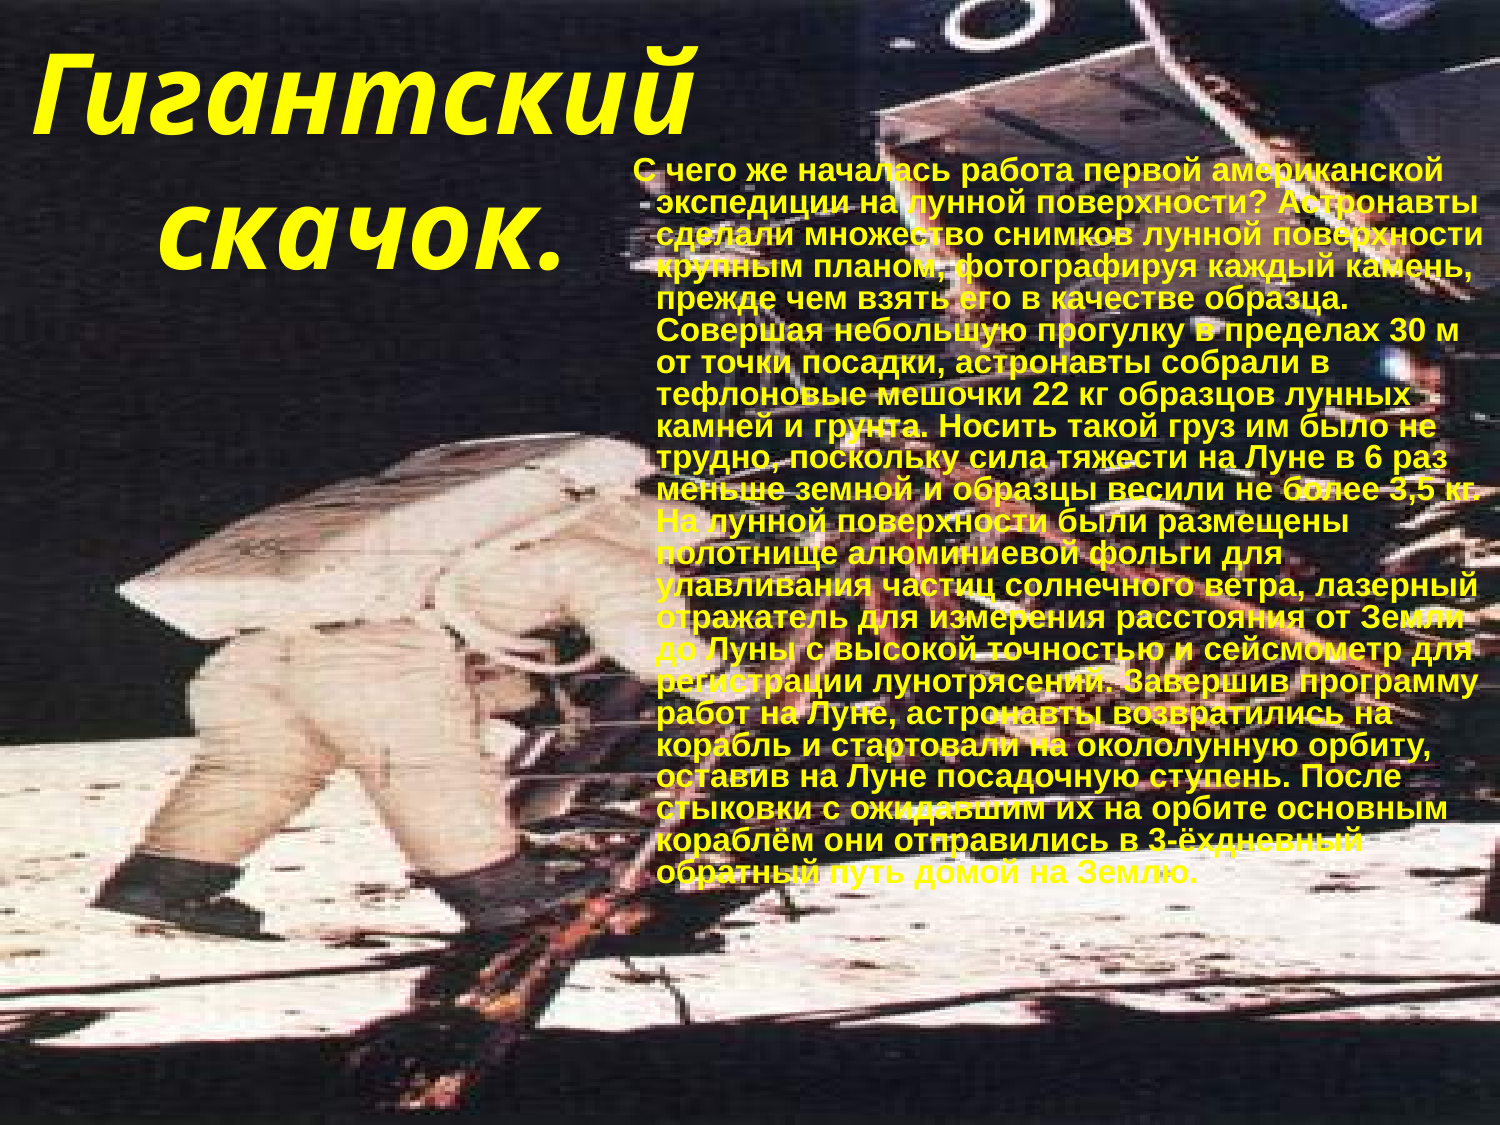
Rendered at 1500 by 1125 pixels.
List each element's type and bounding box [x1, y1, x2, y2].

list [0, 0, 1500, 1125]
